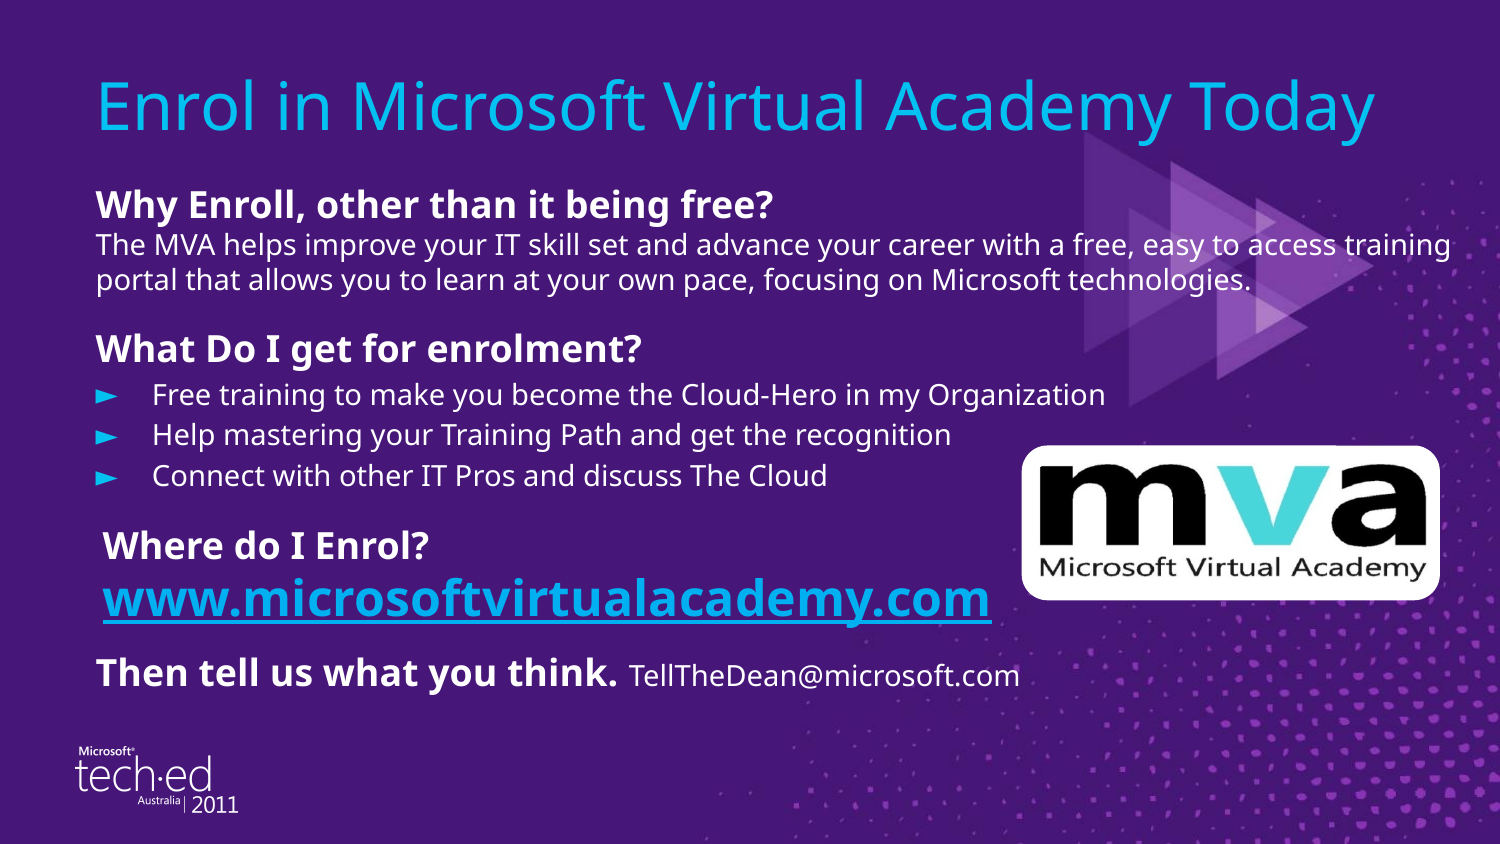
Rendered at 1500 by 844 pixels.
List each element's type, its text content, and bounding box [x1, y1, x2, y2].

text_box Where do I Enrol? www.microsoftvirtualacademy.com [80, 507, 1298, 641]
text_box What Do I get for enrolment? Free training to make you become the Cloud-Hero in my Organization Help mastering your Training Path and get the recognition Connect with other IT Pros and discuss The Cloud [80, 317, 1400, 500]
picture [0, 0, 1500, 844]
title Enrol in Microsoft Virtual Academy Today [80, 33, 1471, 173]
text_box Why Enroll, other than it being free? The MVA helps improve your IT skill set and advance your career with a free, easy to access training portal that allows you to learn at your own pace, focusing on Microsoft technologies. [80, 173, 1471, 304]
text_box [1021, 445, 1441, 601]
text_box Then tell us what you think. TellTheDean@microsoft.com [80, 641, 1298, 702]
